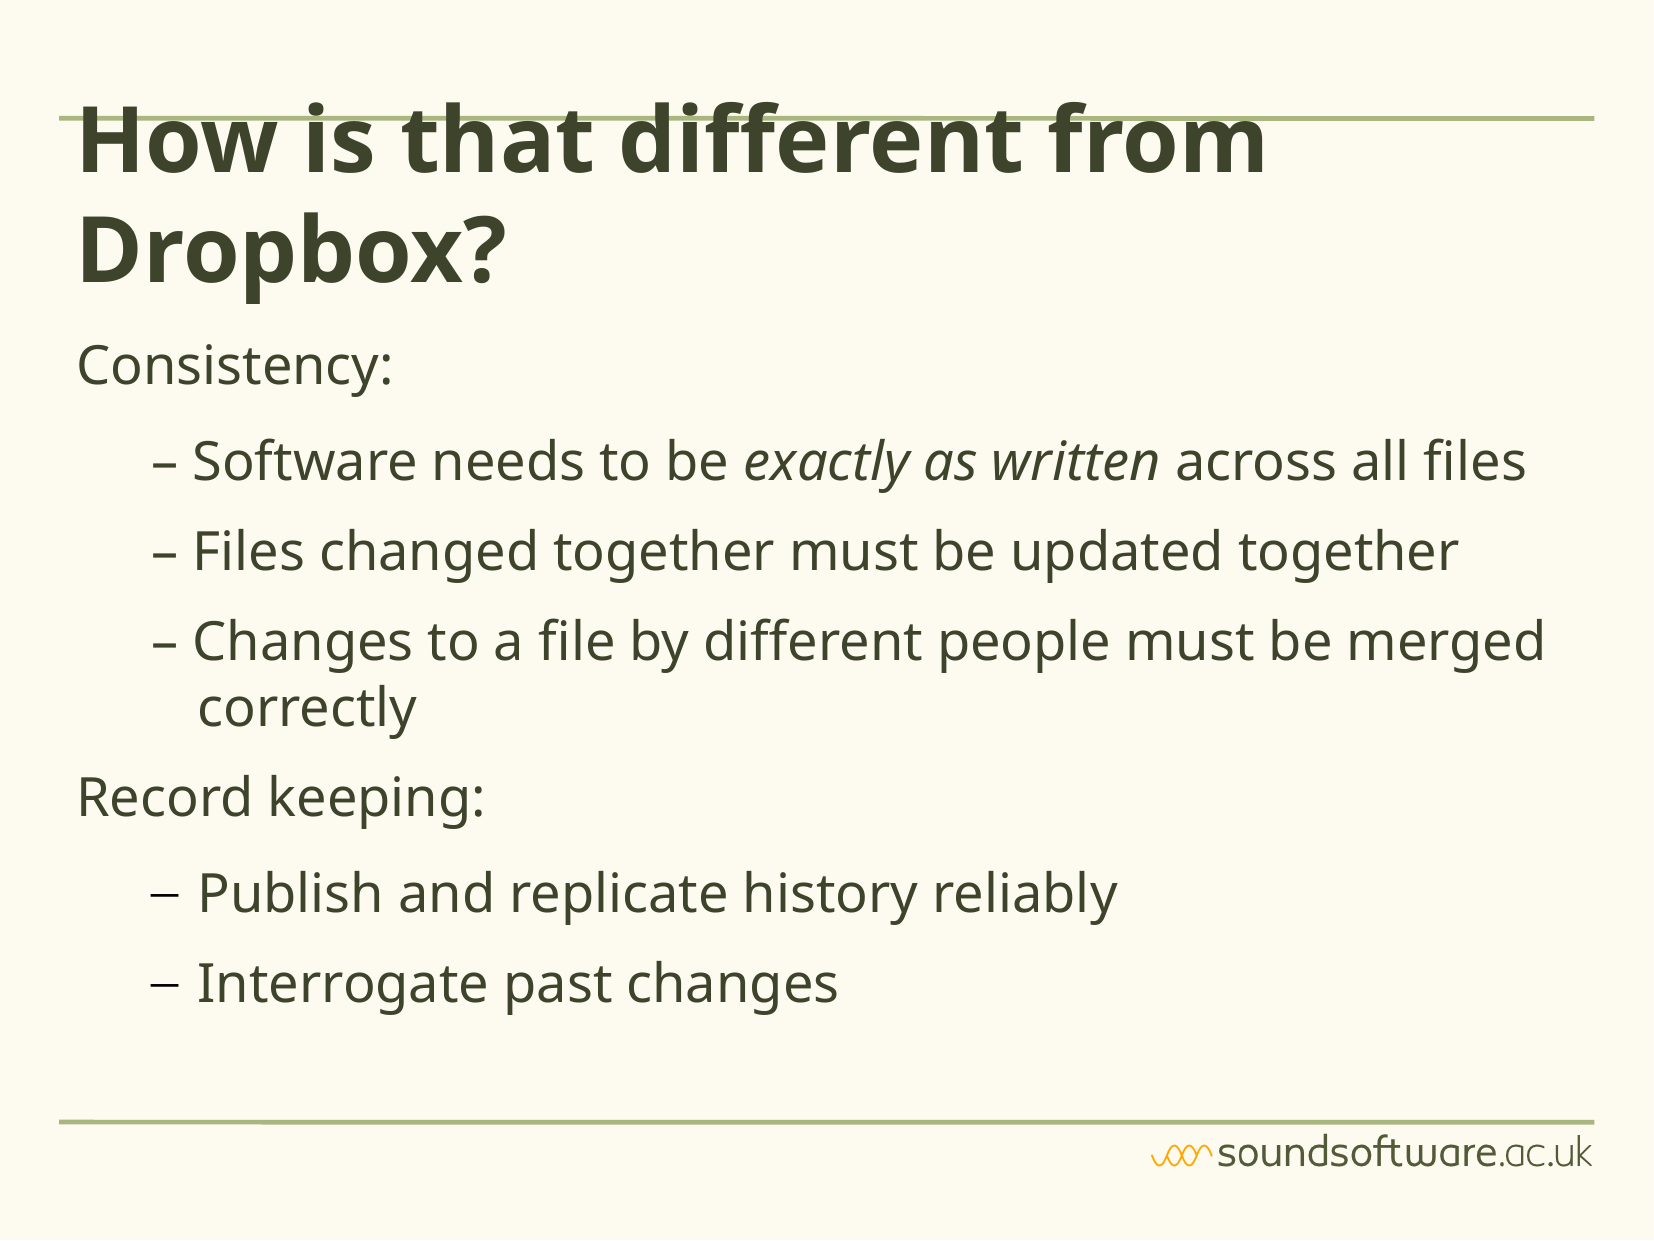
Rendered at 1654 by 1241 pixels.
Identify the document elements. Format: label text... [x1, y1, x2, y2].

list Consistency: – Software needs to be exactly as written across all files – Files changed together must be updated together – Changes to a file by different people must be merged correctly Record keeping: Publish and replicate history reliably Interrogate past changes [59, 321, 1593, 1139]
picture [1151, 1139, 1592, 1167]
title How is that different from Dropbox? [59, 118, 1593, 265]
